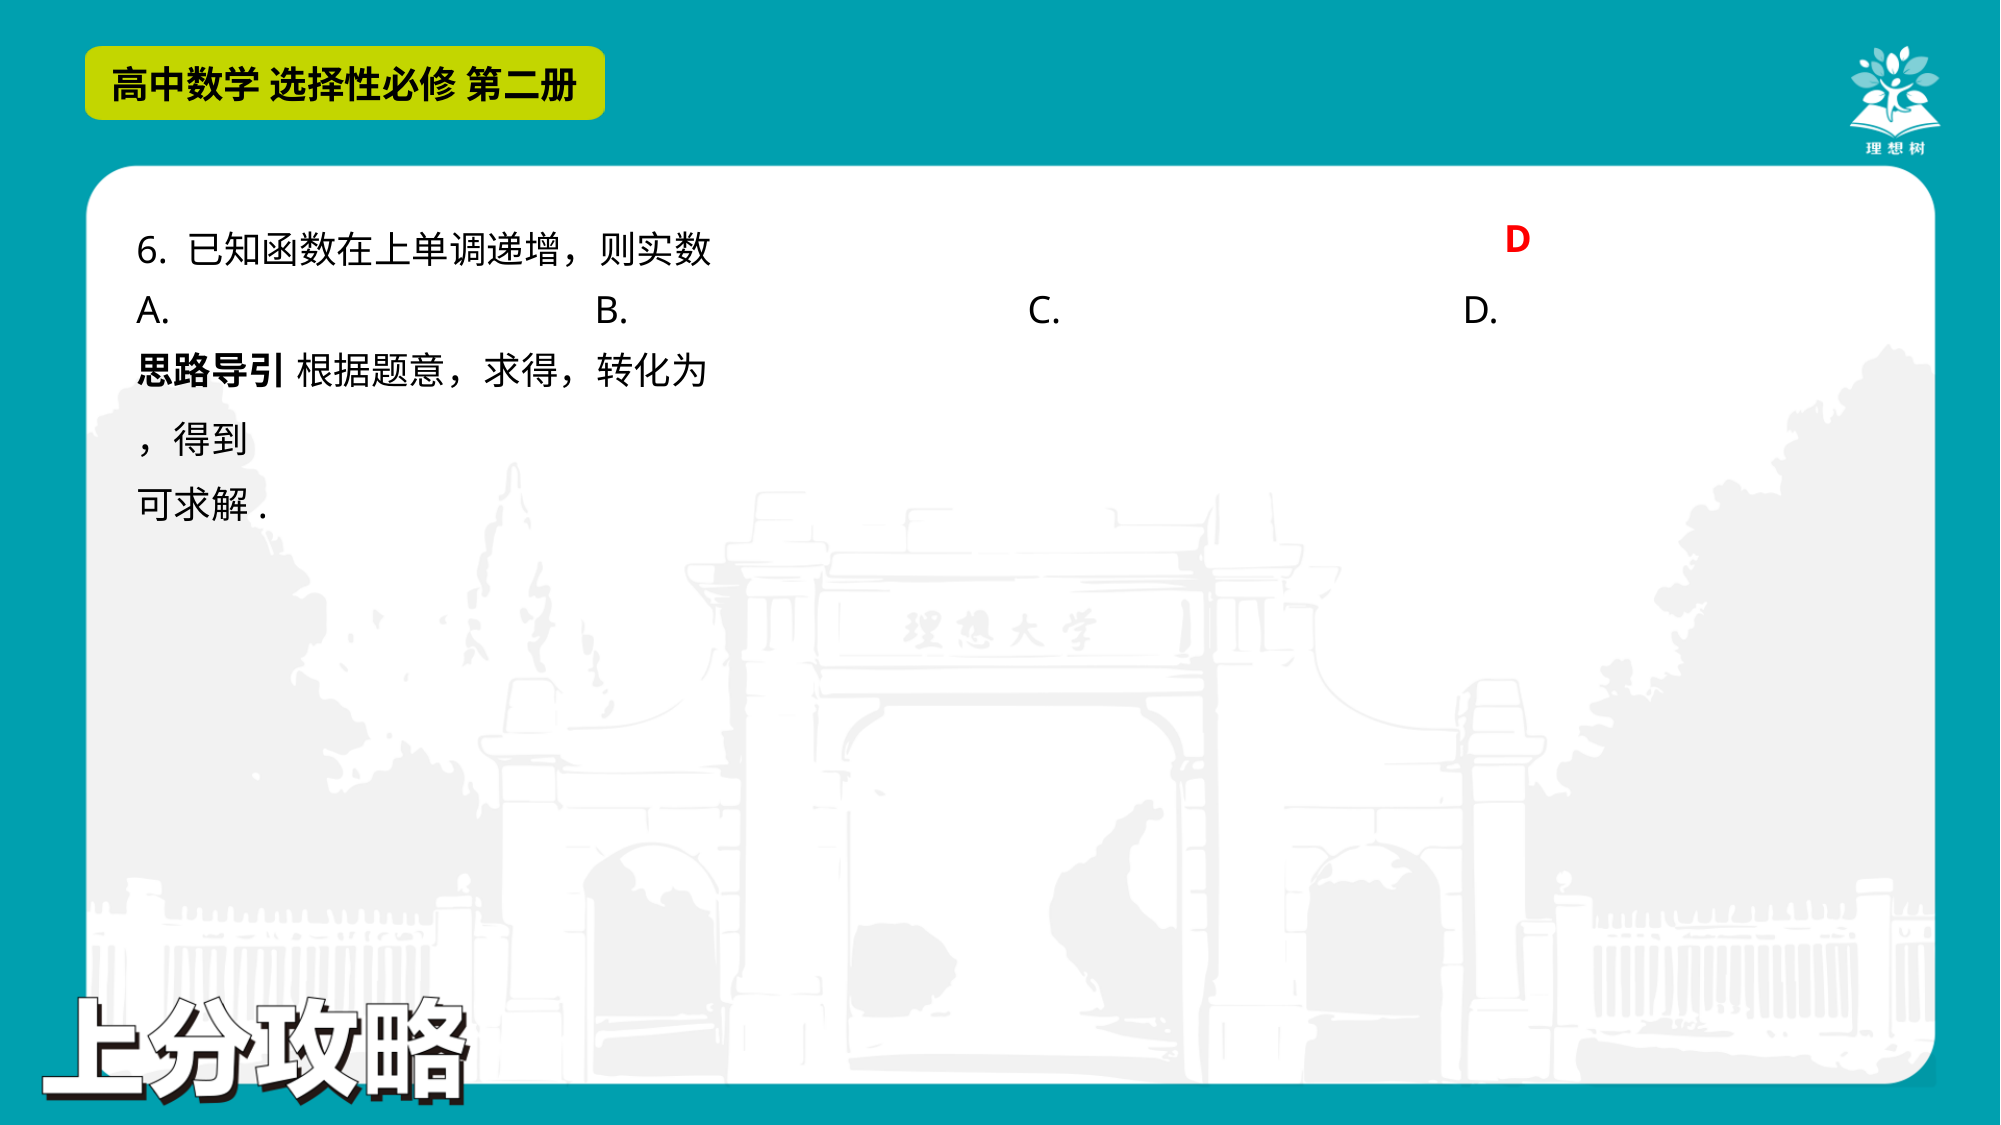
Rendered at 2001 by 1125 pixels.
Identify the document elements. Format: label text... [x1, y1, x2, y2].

text_box D [1490, 214, 1546, 259]
picture [0, 0, 2000, 1125]
